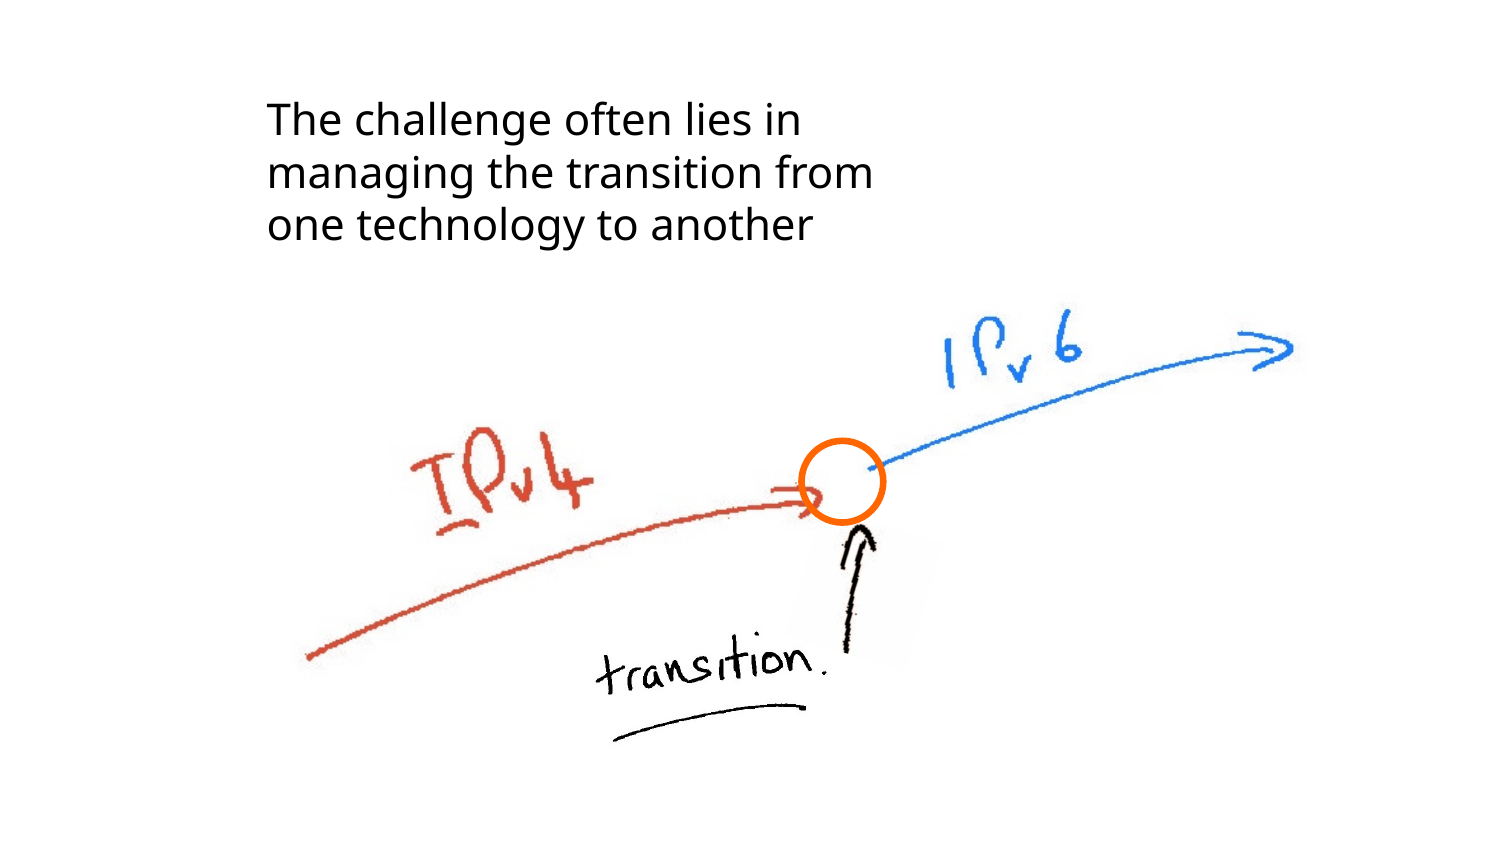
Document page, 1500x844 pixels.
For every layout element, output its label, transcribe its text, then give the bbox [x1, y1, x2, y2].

list The challenge often lies in managing the transition from one technology to another [251, 84, 895, 641]
picture [267, 252, 1310, 760]
